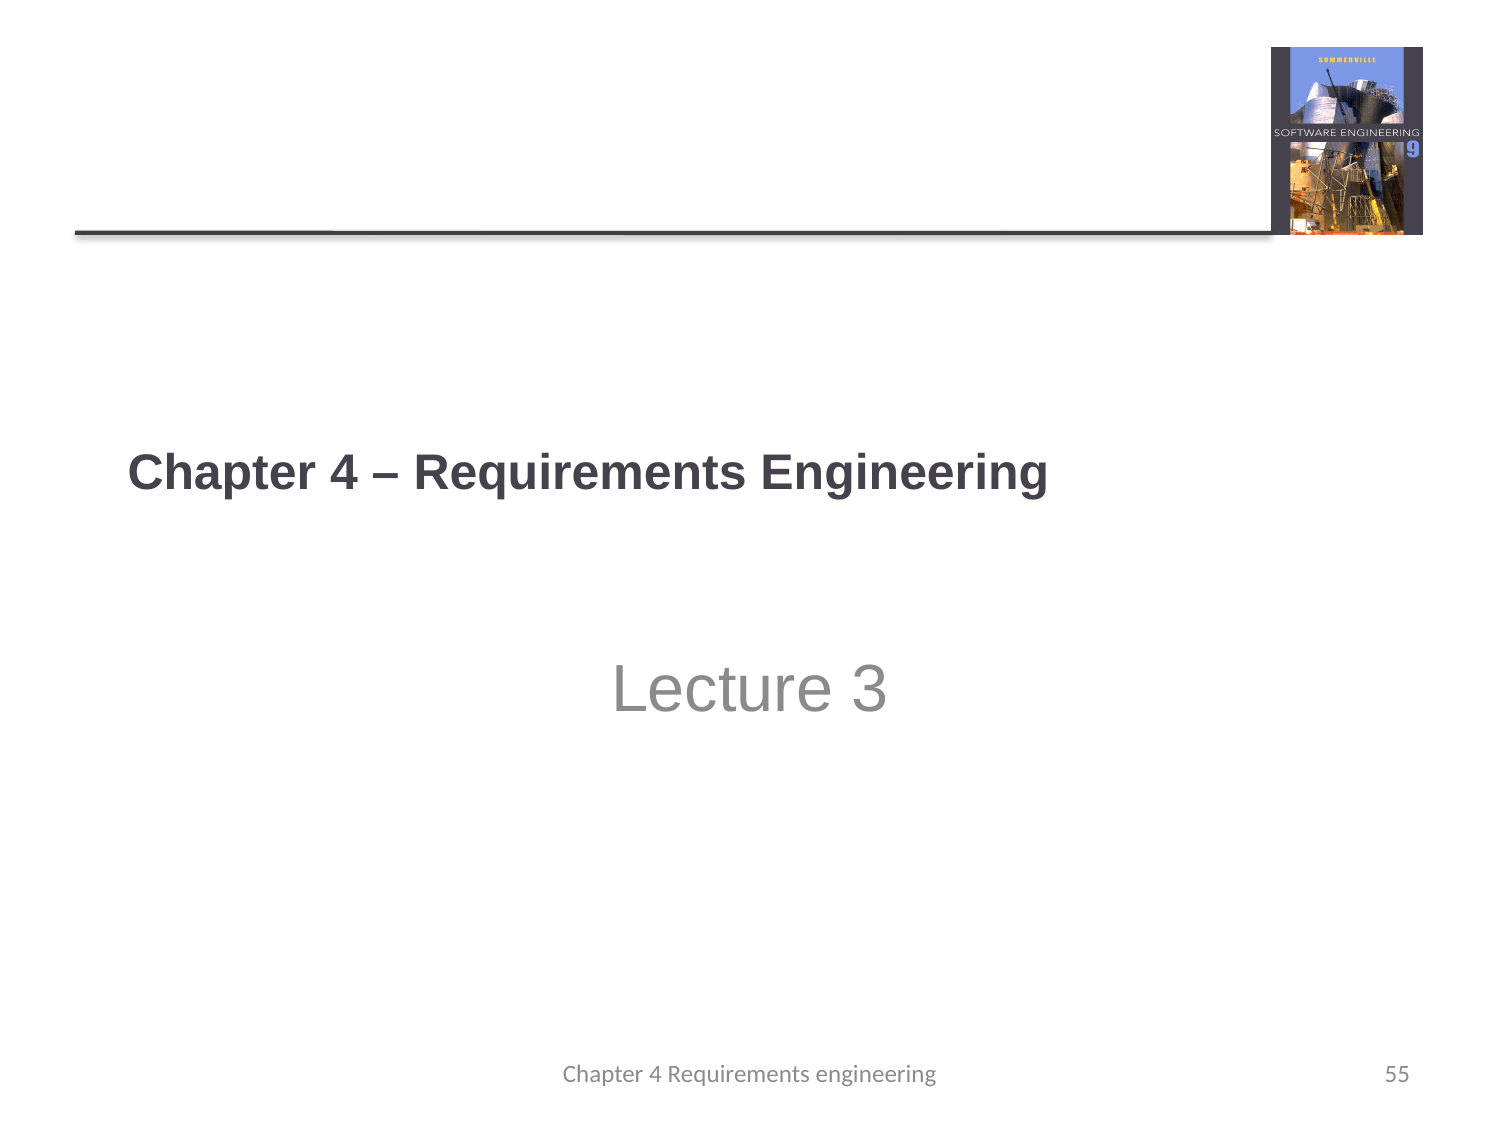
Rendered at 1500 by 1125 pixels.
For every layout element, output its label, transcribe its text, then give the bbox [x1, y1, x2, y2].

picture [1271, 47, 1423, 235]
subtitle Lecture 3 [225, 637, 1275, 925]
title Chapter 4 – Requirements Engineering [112, 349, 1388, 591]
footer Chapter 4 Requirements engineering [512, 1042, 988, 1103]
slide_number 55 [1074, 1042, 1425, 1103]
